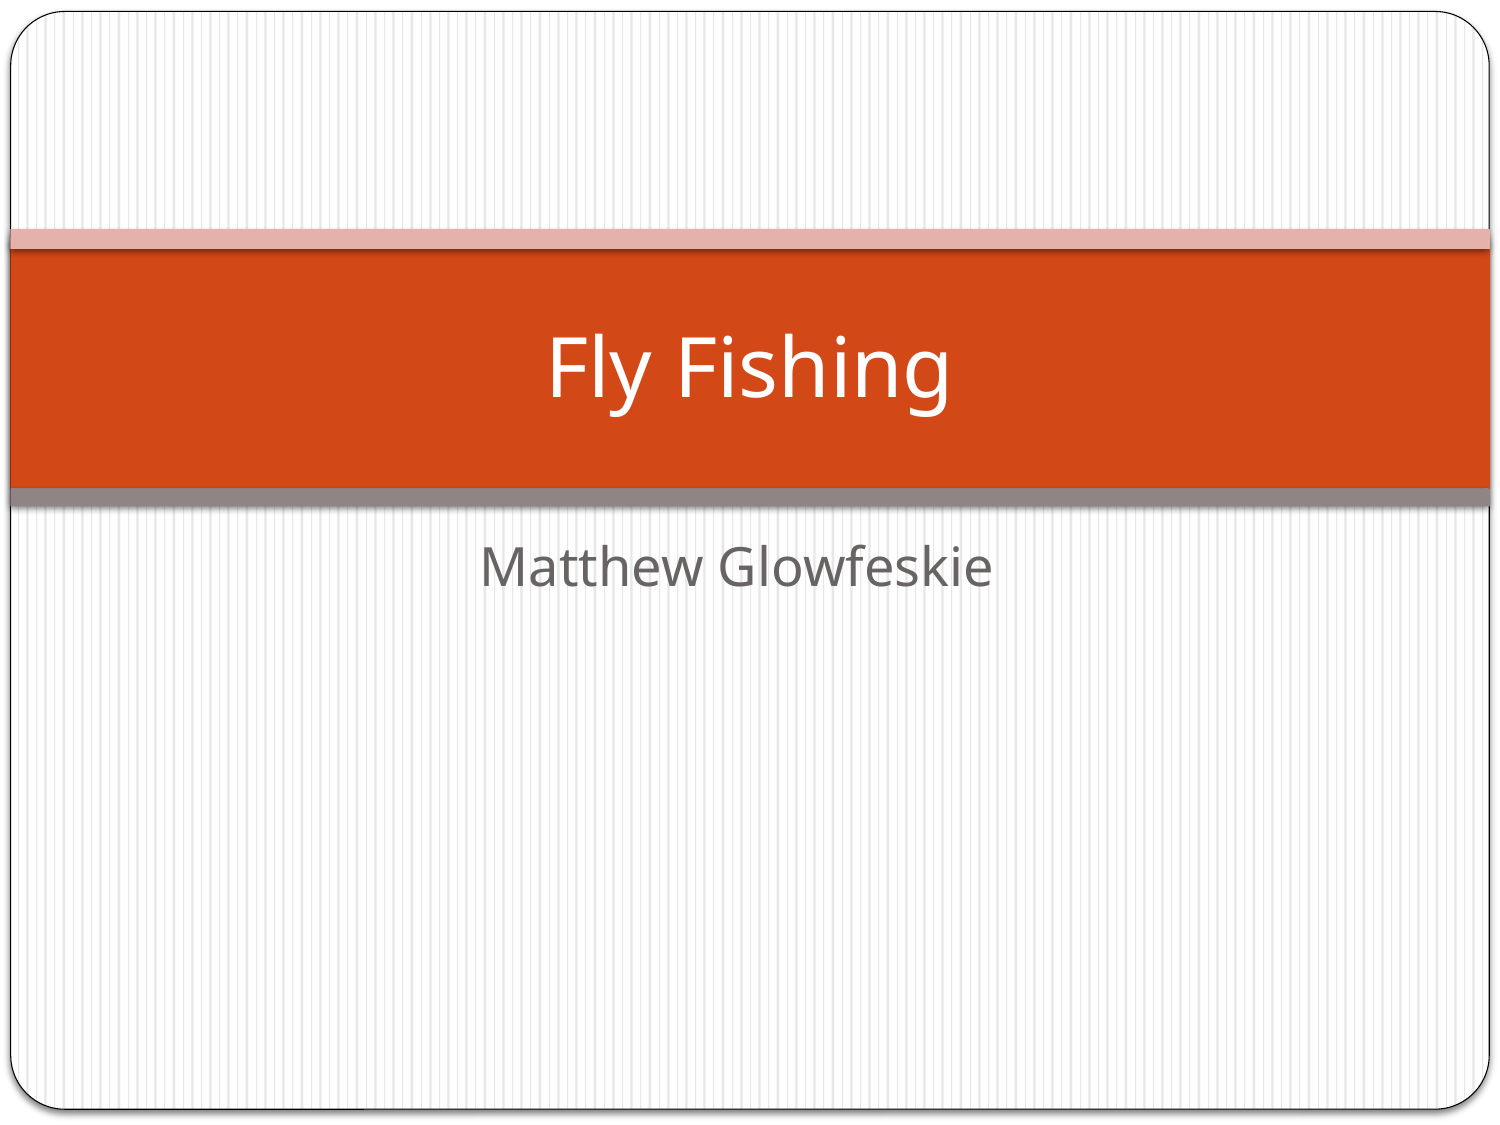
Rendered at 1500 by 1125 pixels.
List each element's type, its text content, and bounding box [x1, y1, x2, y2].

title Fly Fishing [75, 247, 1425, 489]
subtitle Matthew Glowfeskie [212, 525, 1263, 788]
